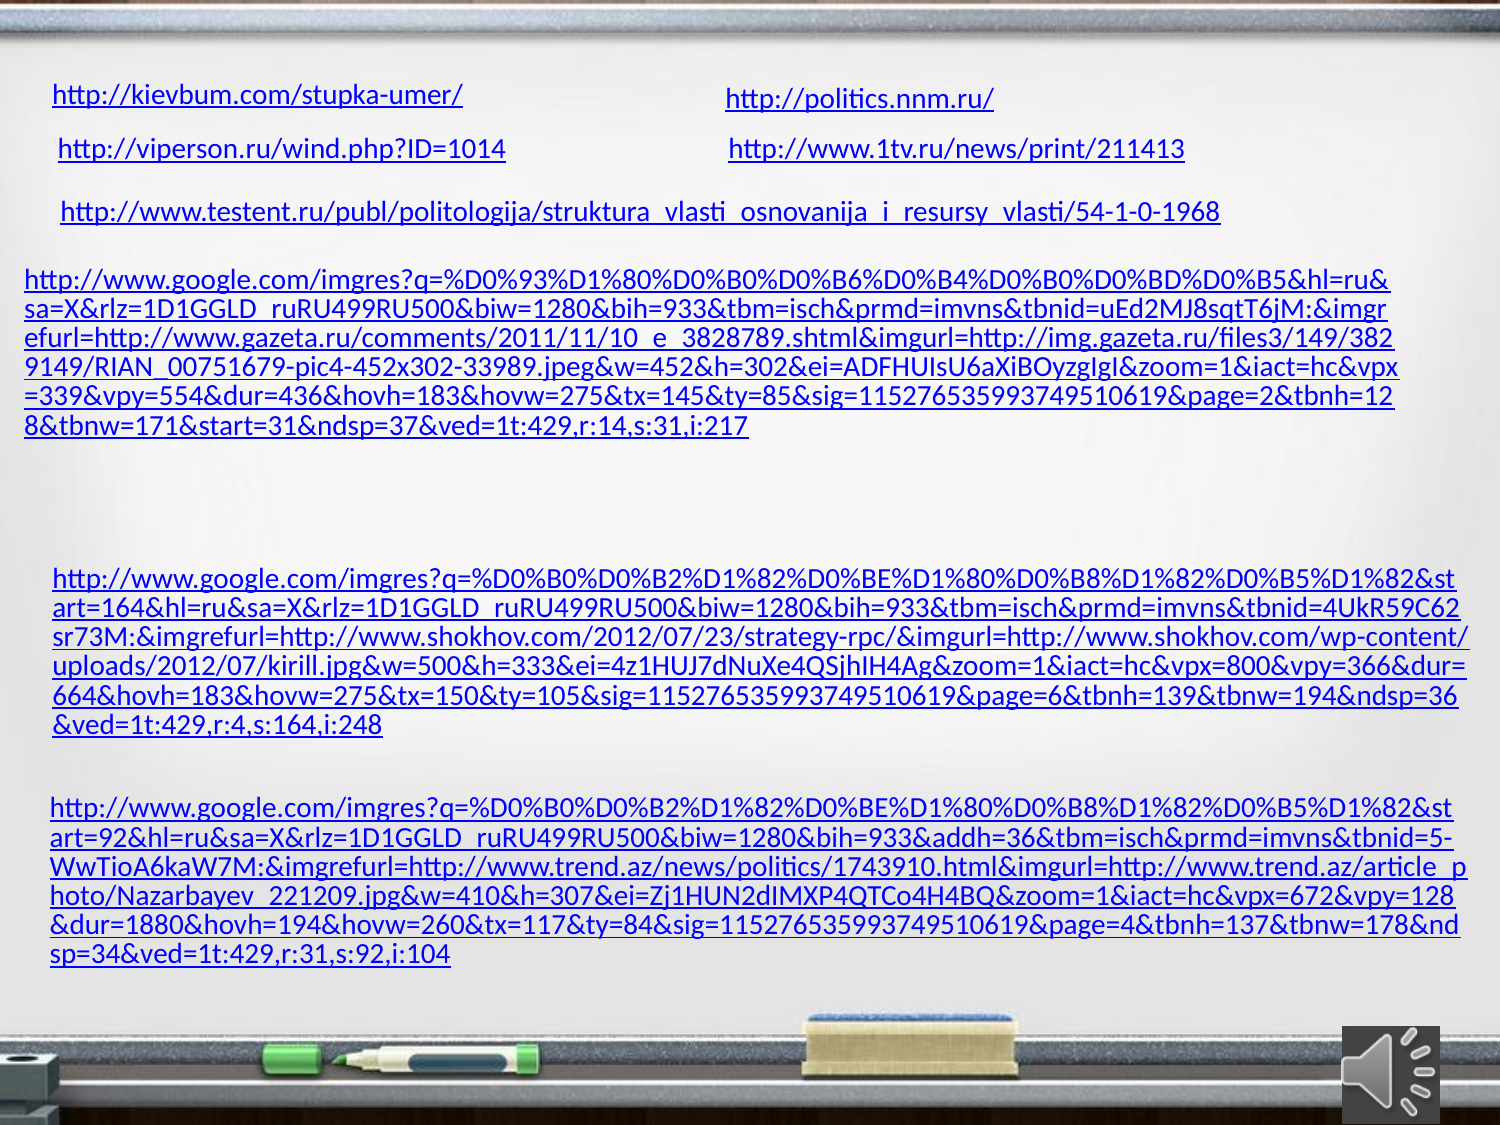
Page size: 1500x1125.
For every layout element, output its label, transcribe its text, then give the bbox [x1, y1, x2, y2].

text_box http://www.google.com/imgres?q=%D0%93%D1%80%D0%B0%D0%B6%D0%B4%D0%B0%D0%BD%D0%B5&hl=ru&sa=X&rlz=1D1GGLD_ruRU499RU500&biw=1280&bih=933&tbm=isch&prmd=imvns&tbnid=uEd2MJ8sqtT6jM:&imgrefurl=http://www.gazeta.ru/comments/2011/11/10_e_3828789.shtml&imgurl=http://img.gazeta.ru/files3/149/3829149/RIAN_00751679-pic4-452x302-33989.jpeg&w=452&h=302&ei=ADFHUIsU6aXiBOyzgIgI&zoom=1&iact=hc&vpx=339&vpy=554&dur=436&hovh=183&hovw=275&tx=145&ty=85&sig=115276535993749510619&page=2&tbnh=128&tbnw=171&start=31&ndsp=37&ved=1t:429,r:14,s:31,i:217 [9, 252, 1417, 303]
text_box http://kievbum.com/stupka-umer/ [37, 67, 484, 118]
text_box http://www.1tv.ru/news/print/211413 [713, 122, 1207, 172]
text_box http://www.testent.ru/publ/politologija/struktura_vlasti_osnovanija_i_resursy_vlasti/54-1-0-1968 [45, 184, 1381, 235]
text_box http://www.google.com/imgres?q=%D0%B0%D0%B2%D1%82%D0%BE%D1%80%D0%B8%D1%82%D0%B5%D1%82&start=164&hl=ru&sa=X&rlz=1D1GGLD_ruRU499RU500&biw=1280&bih=933&tbm=isch&prmd=imvns&tbnid=4UkR59C62sr73M:&imgrefurl=http://www.shokhov.com/2012/07/23/strategy-rpc/&imgurl=http://www.shokhov.com/wp-content/uploads/2012/07/kirill.jpg&w=500&h=333&ei=4z1HUJ7dNuXe4QSjhIH4Ag&zoom=1&iact=hc&vpx=800&vpy=366&dur=664&hovh=183&hovw=275&tx=150&ty=105&sig=115276535993749510619&page=6&tbnh=139&tbnw=194&ndsp=36&ved=1t:429,r:4,s:164,i:248 [37, 551, 1486, 602]
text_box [1340, 1024, 1442, 1125]
text_box http://politics.nnm.ru/ [710, 71, 1014, 122]
picture [0, 0, 1500, 1125]
text_box http://www.google.com/imgres?q=%D0%B0%D0%B2%D1%82%D0%BE%D1%80%D0%B8%D1%82%D0%B5%D1%82&start=92&hl=ru&sa=X&rlz=1D1GGLD_ruRU499RU500&biw=1280&bih=933&addh=36&tbm=isch&prmd=imvns&tbnid=5-WwTioA6kaW7M:&imgrefurl=http://www.trend.az/news/politics/1743910.html&imgurl=http://www.trend.az/article_photo/Nazarbayev_221209.jpg&w=410&h=307&ei=Zj1HUN2dIMXP4QTCo4H4BQ&zoom=1&iact=hc&vpx=672&vpy=128&dur=1880&hovh=194&hovw=260&tx=117&ty=84&sig=115276535993749510619&page=4&tbnh=137&tbnw=178&ndsp=34&ved=1t:429,r:31,s:92,i:104 [34, 781, 1483, 832]
text_box http://viperson.ru/wind.php?ID=1014 [42, 122, 528, 172]
